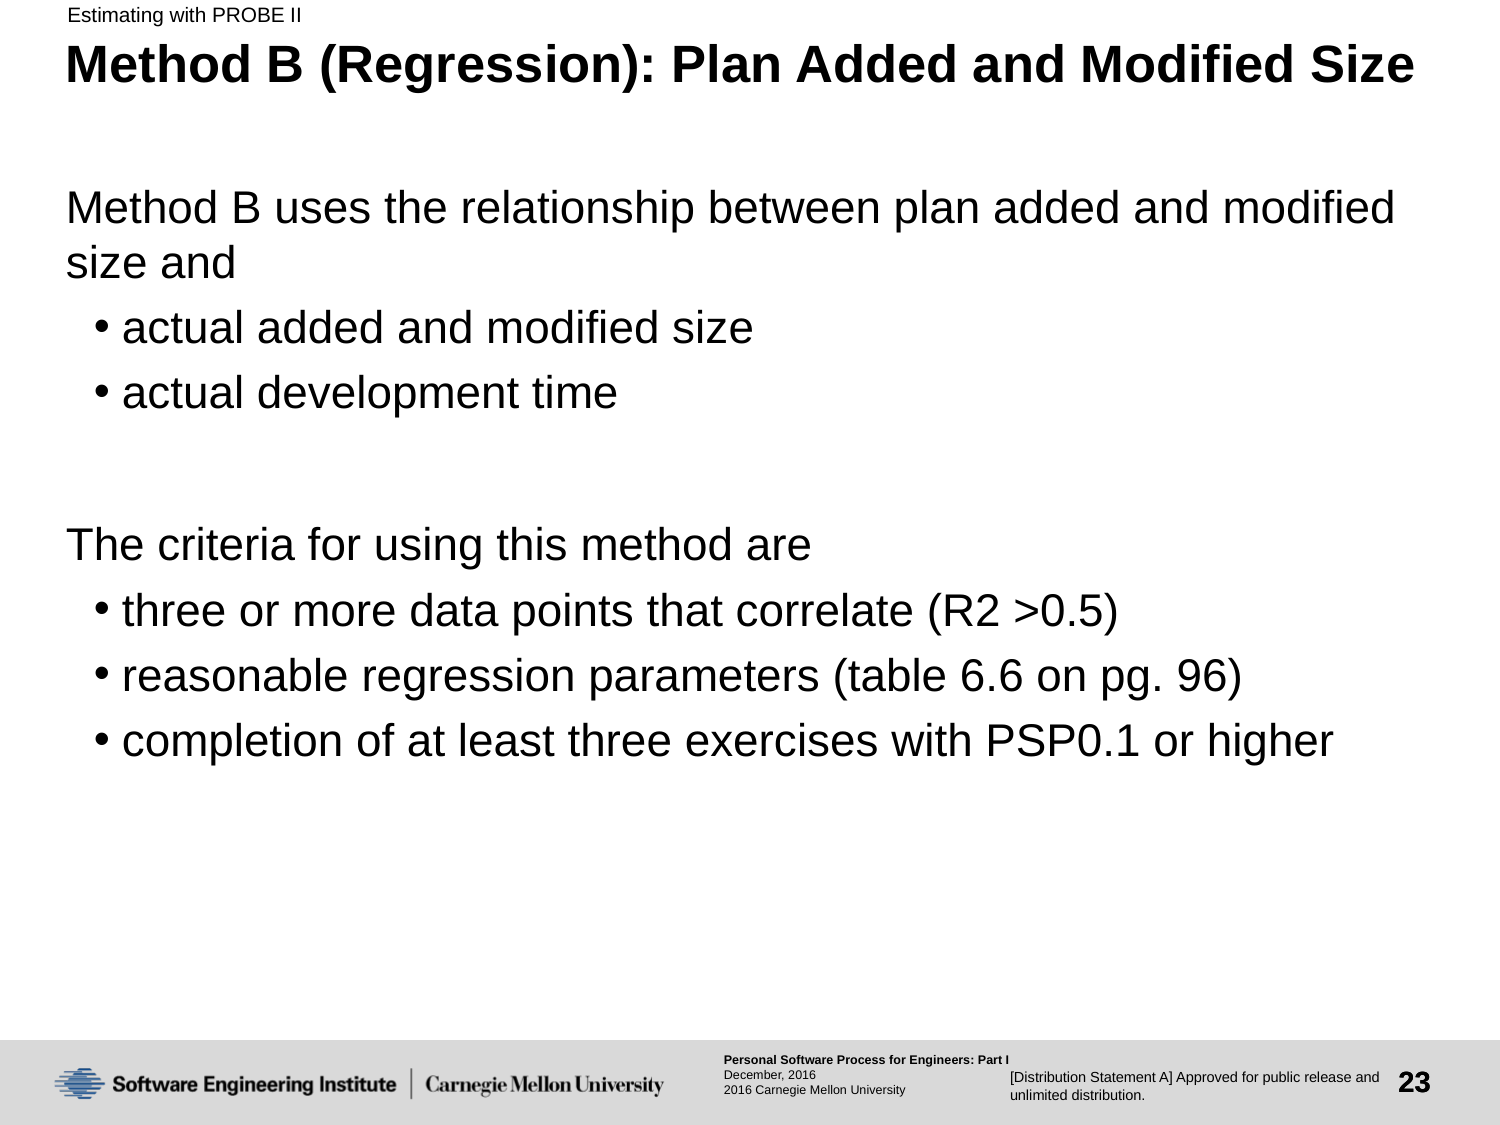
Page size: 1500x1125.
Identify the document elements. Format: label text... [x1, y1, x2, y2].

list Method B uses the relationship between plan added and modified size and actual added and modified size actual development time The criteria for using this method are three or more data points that correlate (R2 >0.5) reasonable regression parameters (table 6.6 on pg. 96) completion of at least three exercises with PSP0.1 or higher [65, 177, 1431, 1000]
title Method B (Regression): Plan Added and Modified Size [65, 37, 1430, 148]
picture [46, 1061, 673, 1104]
text_box Estimating with PROBE II [67, 1, 752, 27]
